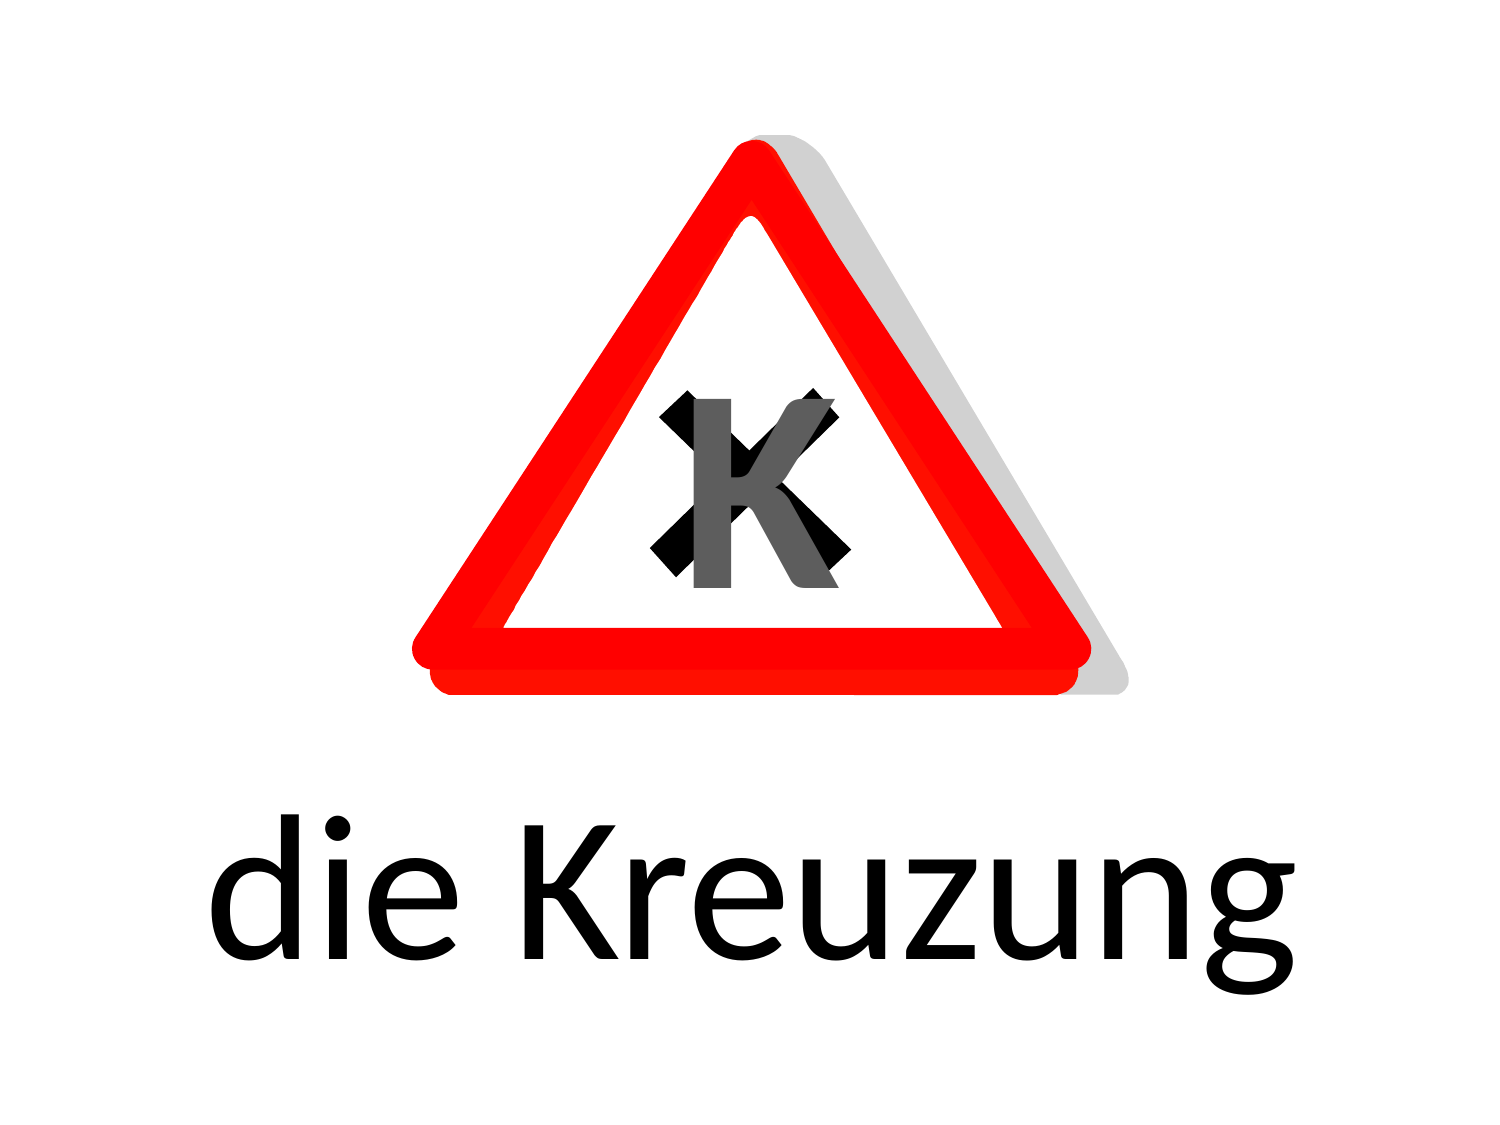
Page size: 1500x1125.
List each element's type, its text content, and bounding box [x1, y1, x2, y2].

picture [424, 134, 1134, 701]
text_box die Kreuzung [1, 743, 1500, 1009]
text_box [432, 161, 1071, 669]
